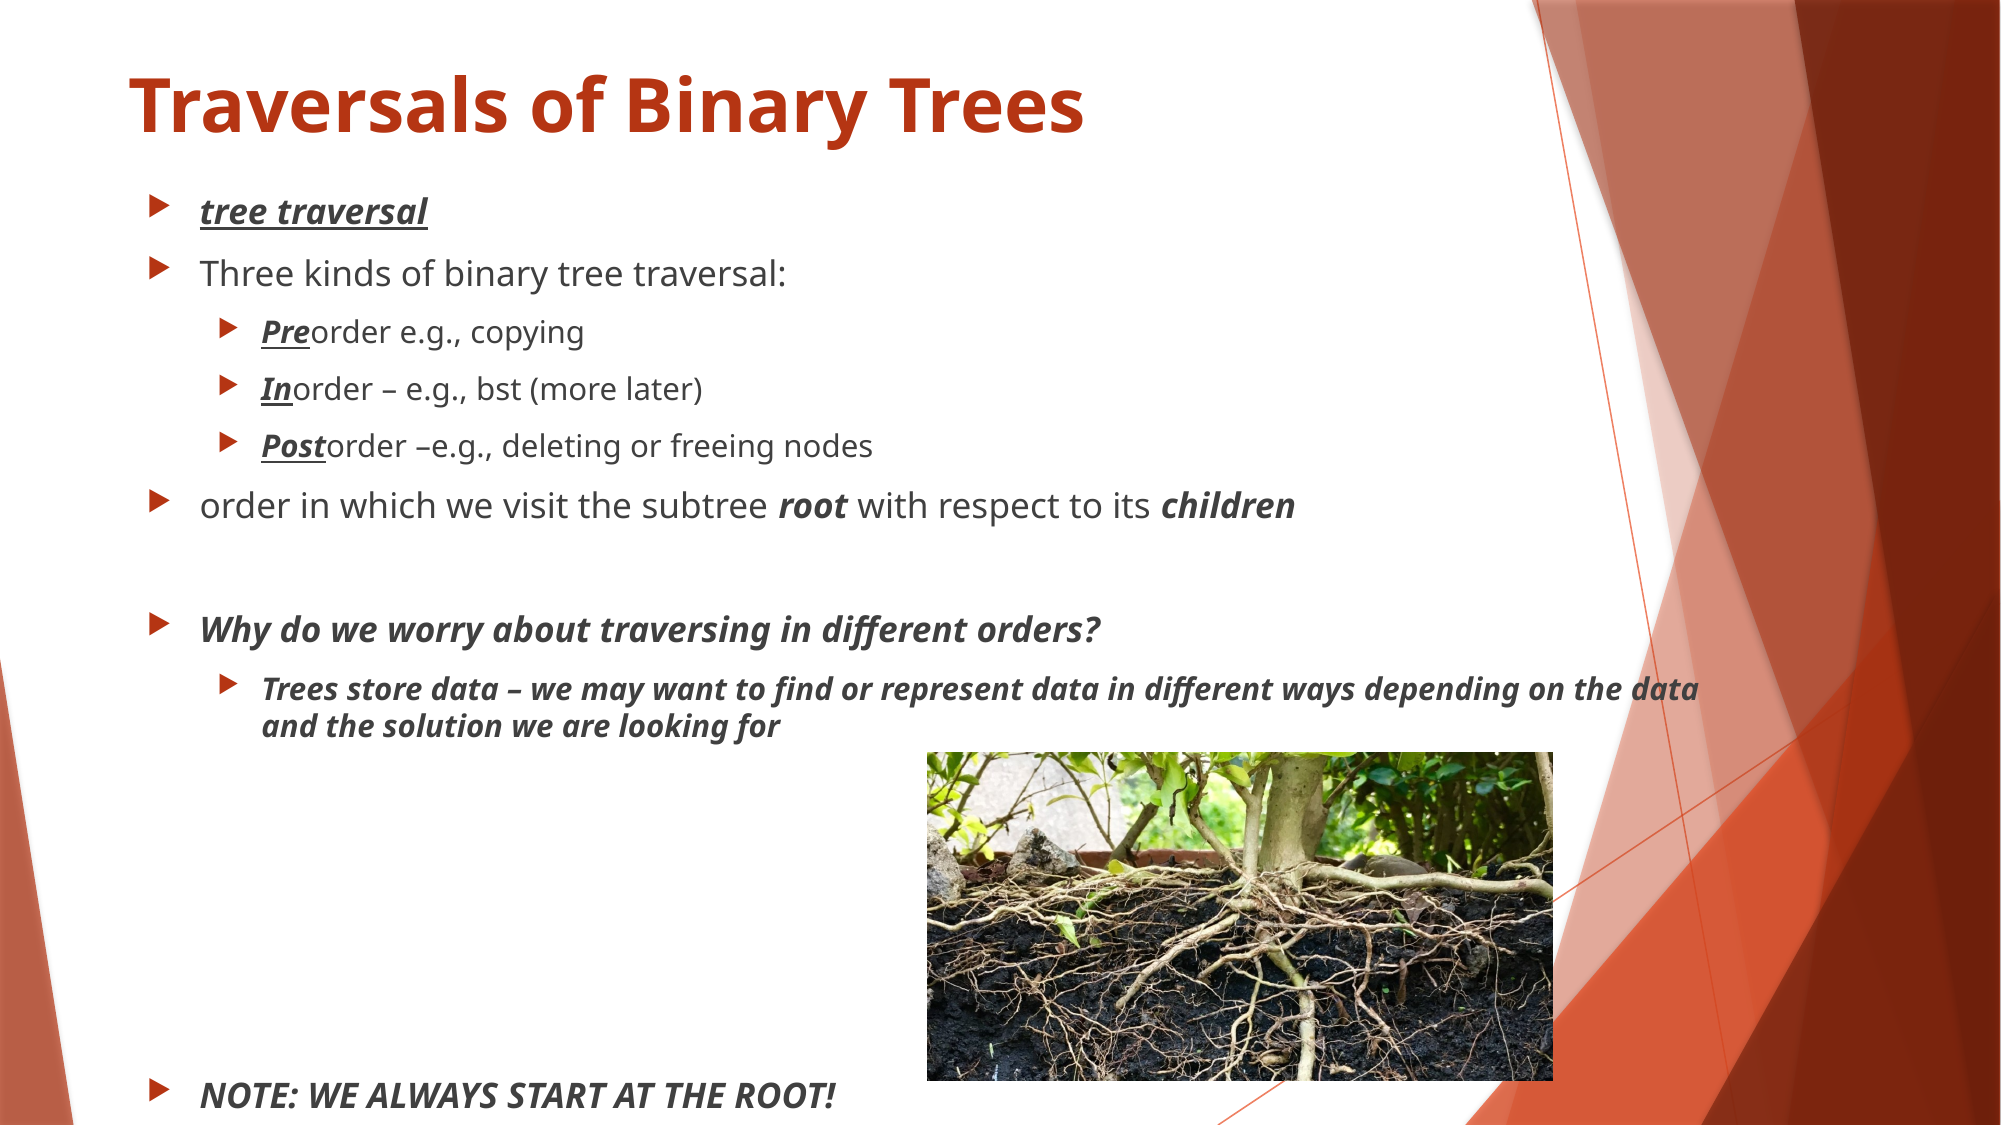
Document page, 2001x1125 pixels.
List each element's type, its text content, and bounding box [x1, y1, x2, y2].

title Traversals of Binary Trees [113, 50, 1675, 200]
picture [926, 751, 1554, 1082]
list tree traversal Three kinds of binary tree traversal: Preorder e.g., copying Inorder – e.g., bst (more later) Postorder –e.g., deleting or freeing nodes order in which we visit the subtree root with respect to its children Why do we worry about traversing in different orders? Trees store data – we may want to find or represent data in different ways depending on the data and the solution we are looking for NOTE: WE ALWAYS START AT THE ROOT! [131, 181, 1750, 1125]
